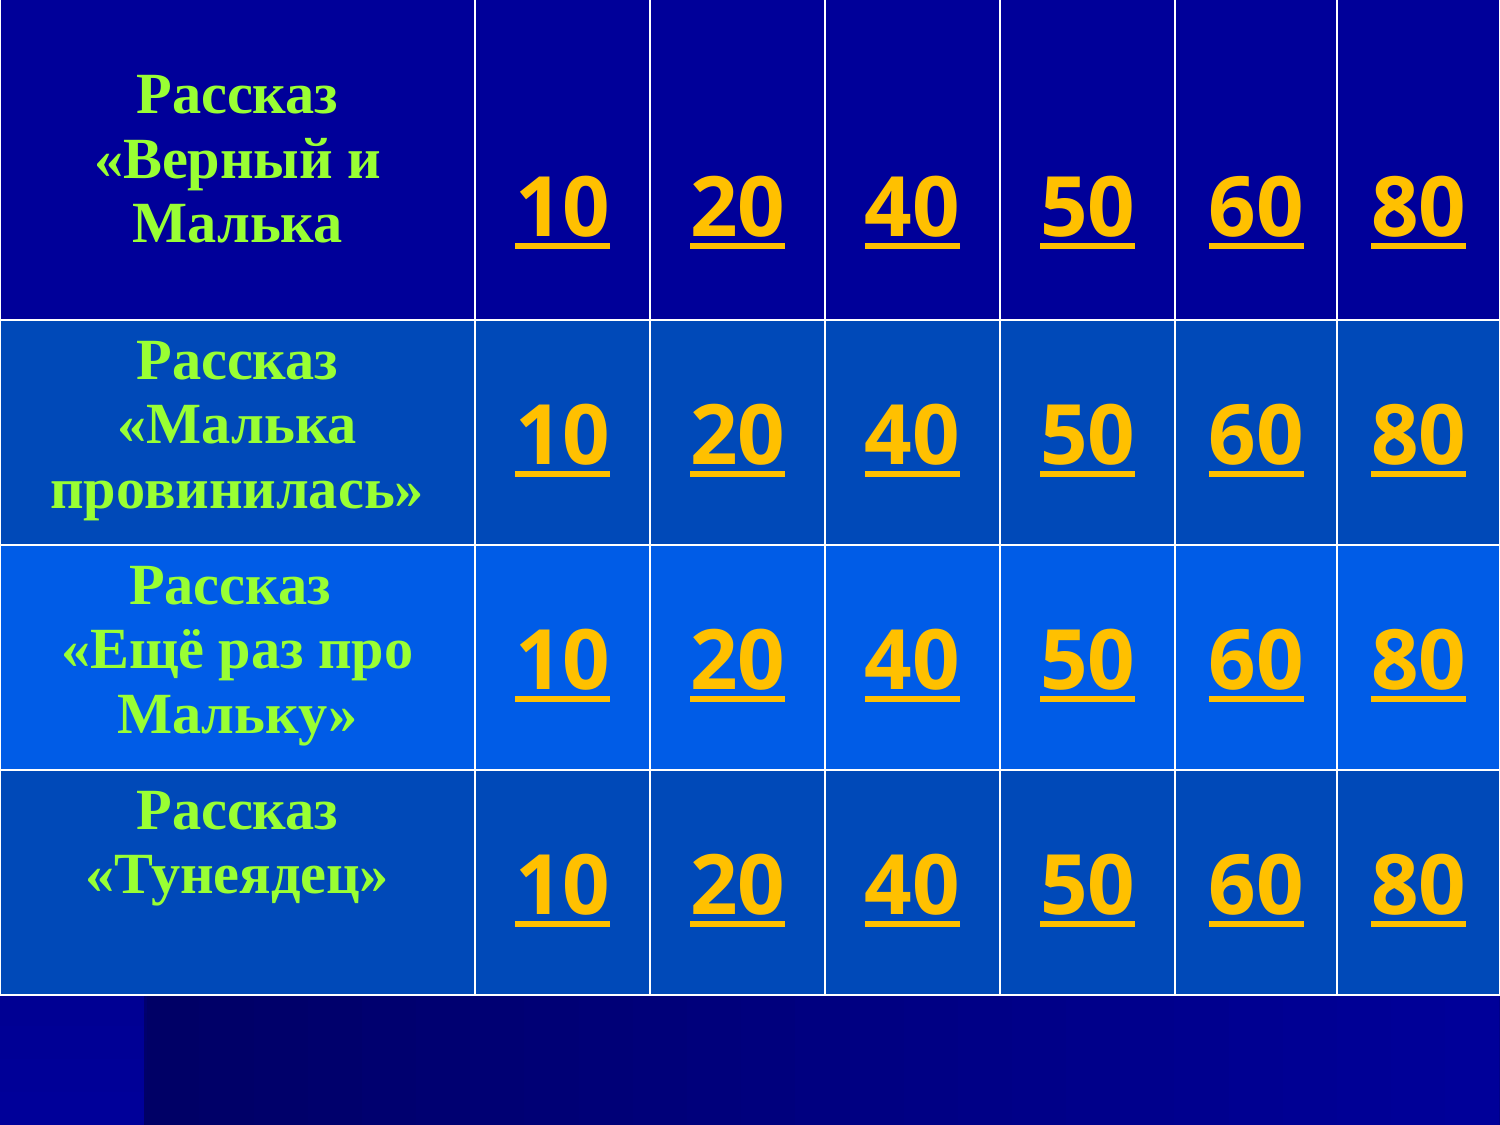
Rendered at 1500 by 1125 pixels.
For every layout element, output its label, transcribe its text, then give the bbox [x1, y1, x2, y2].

table_cell 60 [1176, 321, 1336, 544]
table_cell 20 [651, 546, 824, 769]
table_cell 20 [651, 321, 824, 544]
table_cell Рассказ «Малька провинилась» [1, 321, 474, 544]
table_cell 50 [1001, 546, 1174, 769]
table_cell 40 [826, 321, 999, 544]
table_header 60 [1176, 0, 1336, 319]
table_header 10 [476, 0, 649, 319]
table_cell 50 [1001, 771, 1174, 994]
table_cell 10 [476, 771, 649, 994]
table_cell 10 [476, 321, 649, 544]
table_cell 10 [476, 546, 649, 769]
table_cell 40 [826, 771, 999, 994]
table_cell 80 [1338, 546, 1499, 769]
table_header 20 [651, 0, 824, 319]
table_header 50 [1001, 0, 1174, 319]
table_cell 40 [826, 546, 999, 769]
table_cell 80 [1338, 321, 1499, 544]
table_cell 80 [1338, 771, 1499, 994]
table_cell 60 [1176, 546, 1336, 769]
table_cell 60 [1176, 771, 1336, 994]
table_cell 20 [651, 771, 824, 994]
table_header 40 [826, 0, 999, 319]
table_cell Рассказ «Тунеядец» [1, 771, 474, 994]
table_header 80 [1338, 0, 1499, 319]
table_cell 50 [1001, 321, 1174, 544]
table_header Рассказ «Верный и Малька [1, 0, 474, 319]
table_cell Рассказ «Ещё раз про Мальку» [1, 546, 474, 769]
